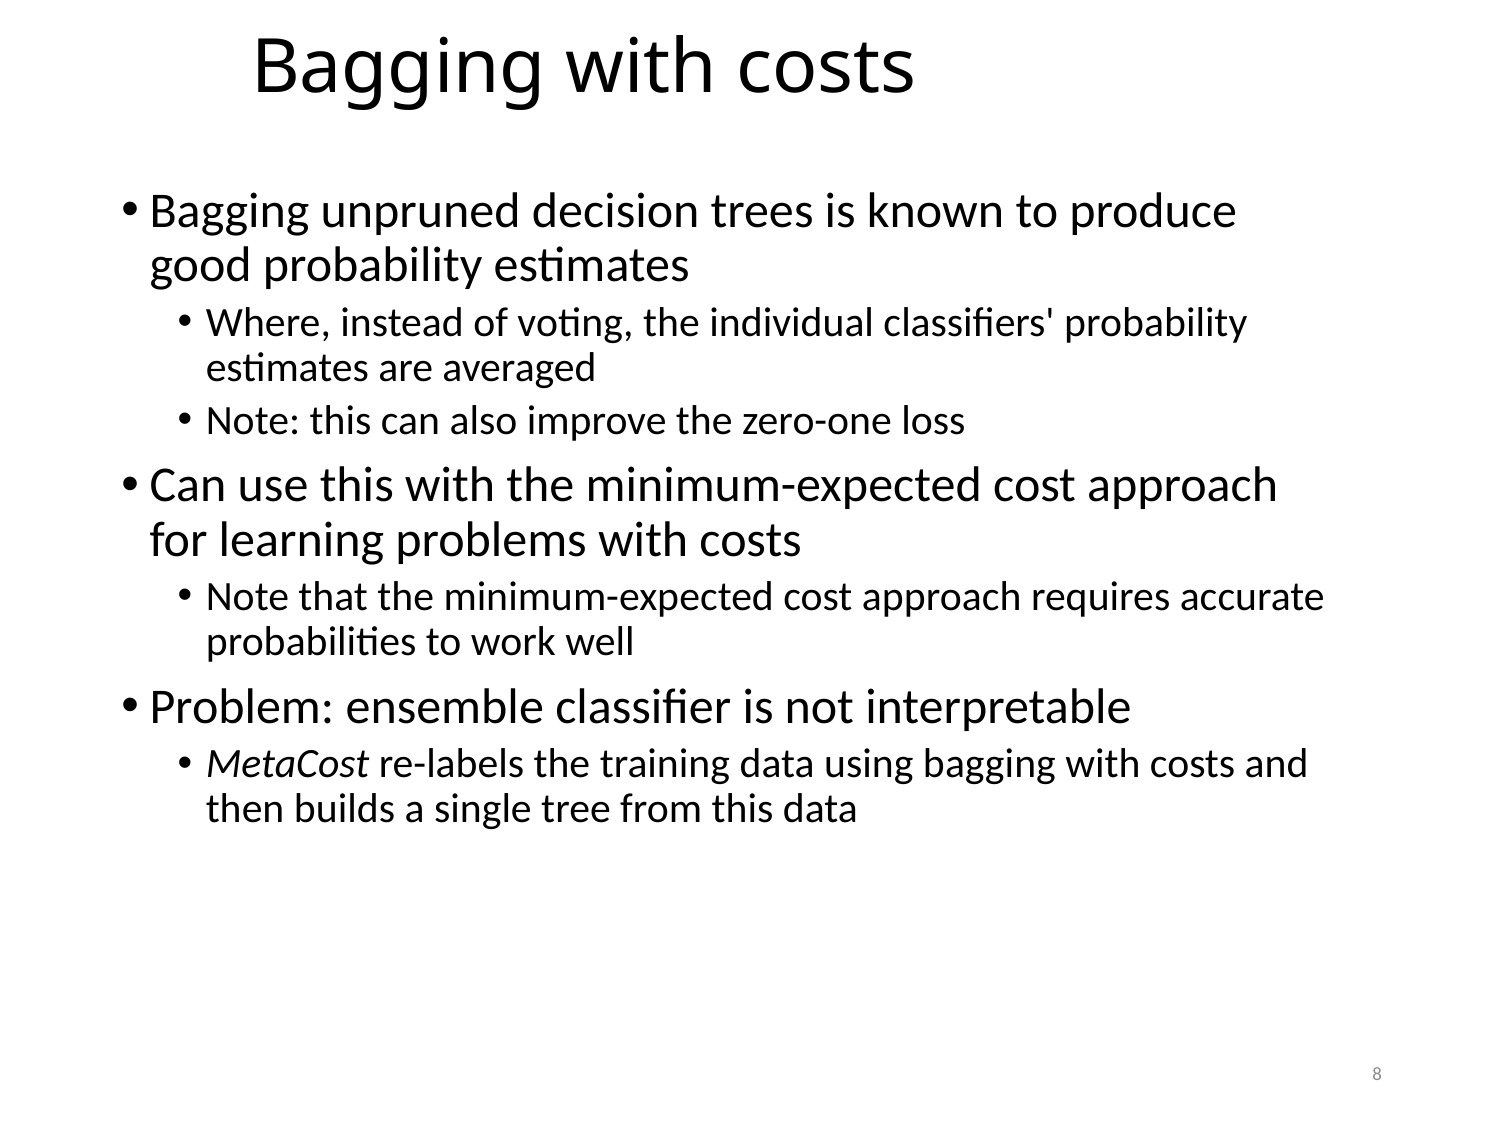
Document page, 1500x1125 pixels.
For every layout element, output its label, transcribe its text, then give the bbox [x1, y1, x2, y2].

list Bagging unpruned decision trees is known to produce good probability estimates Where, instead of voting, the individual classifiers' probability estimates are averaged Note: this can also improve the zero-one loss Can use this with the minimum-expected cost approach for learning problems with costs Note that the minimum-expected cost approach requires accurate probabilities to work well Problem: ensemble classifier is not interpretable MetaCost re-labels the training data using bagging with costs and then builds a single tree from this data [106, 177, 1350, 840]
slide_number 8 [1059, 1042, 1397, 1103]
title Bagging with costs [236, 0, 1366, 162]
